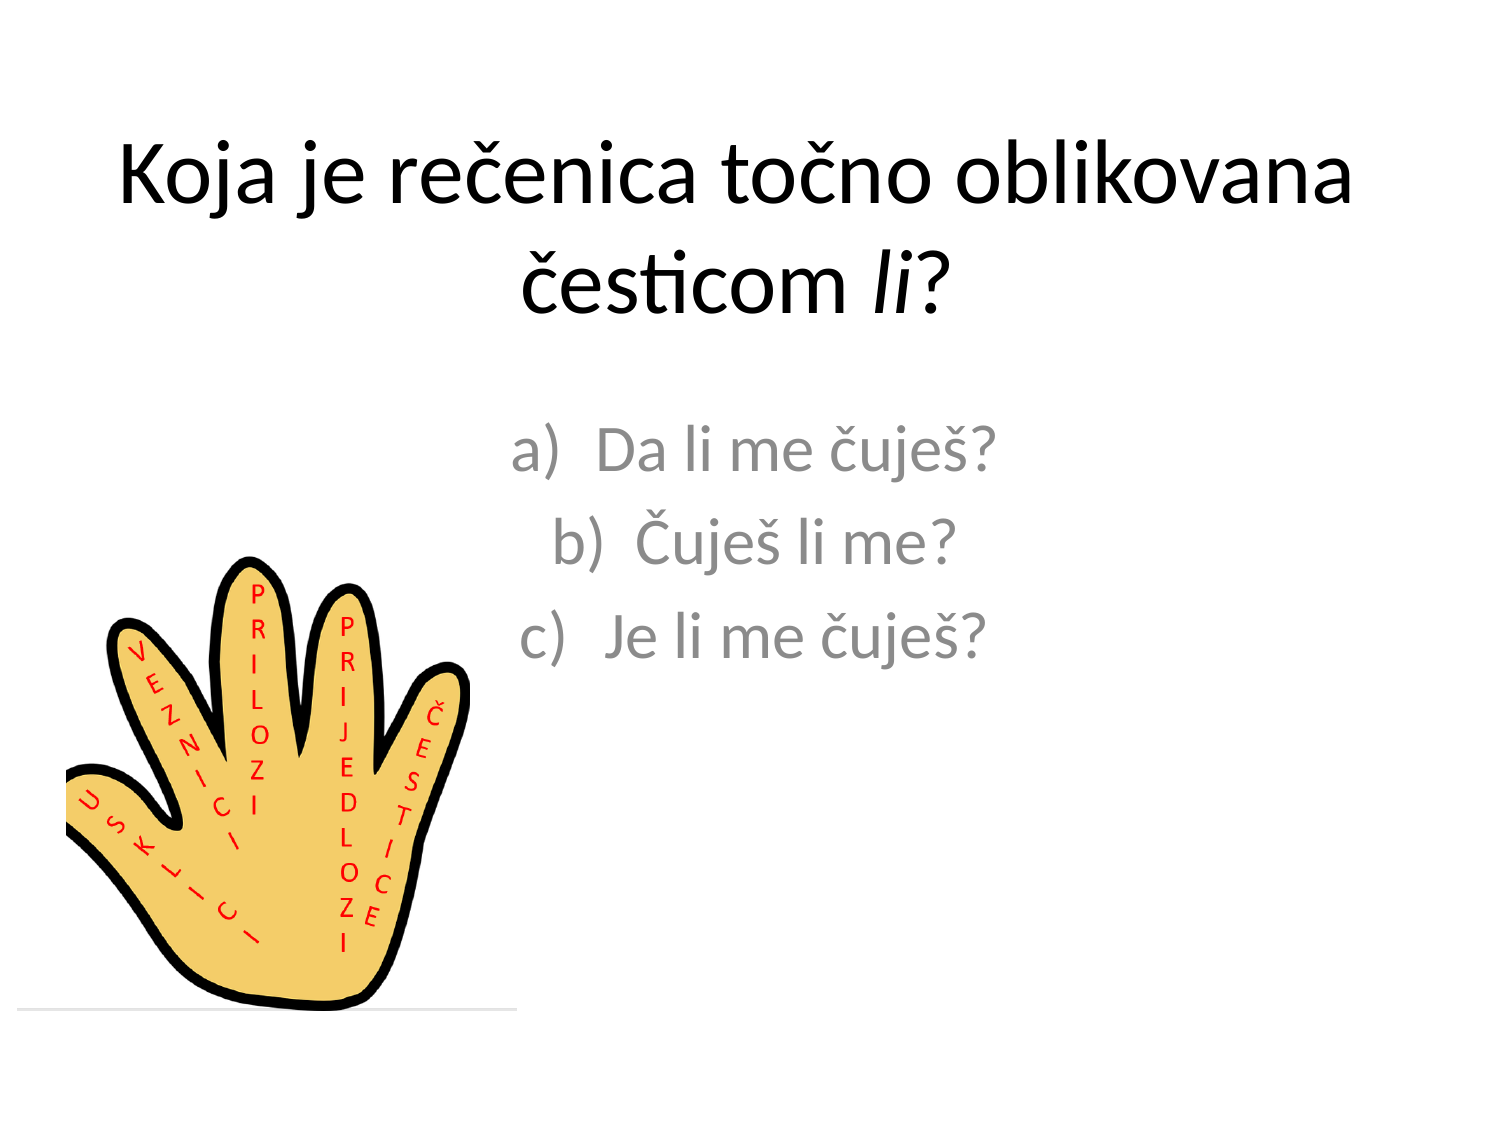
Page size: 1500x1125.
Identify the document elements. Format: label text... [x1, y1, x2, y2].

subtitle Da li me čuješ? Čuješ li me? Je li me čuješ? [230, 397, 1281, 685]
picture [17, 540, 517, 1011]
title Koja je rečenica točno oblikovana česticom li? [100, 101, 1376, 343]
